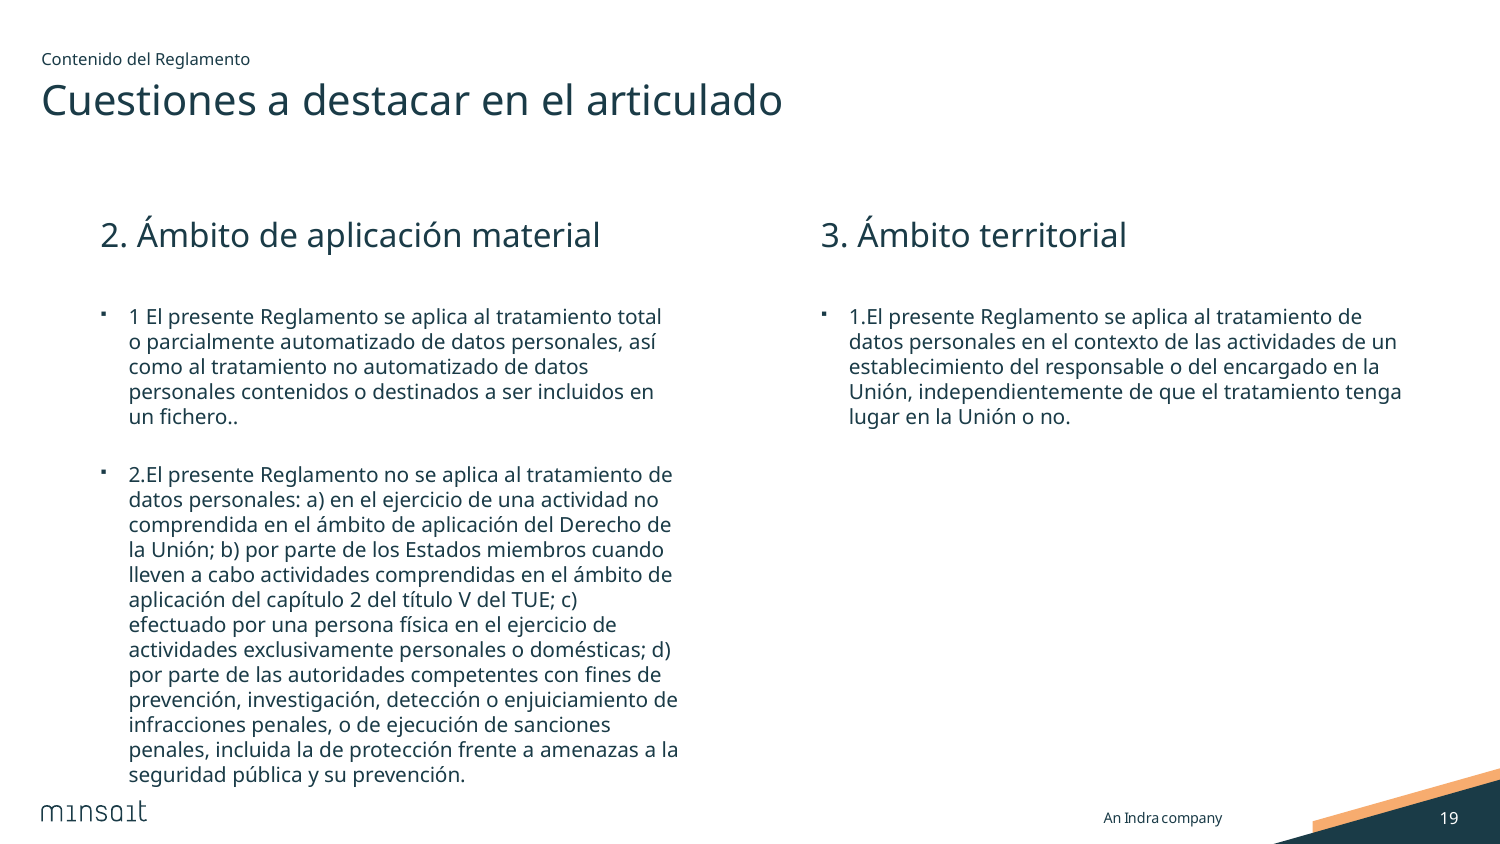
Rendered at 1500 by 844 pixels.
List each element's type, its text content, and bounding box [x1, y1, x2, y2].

text_box 3. Ámbito territorial [820, 214, 1280, 328]
list Contenido del Reglamento [41, 43, 1459, 75]
text_box 1 El presente Reglamento se aplica al tratamiento total o parcialmente automatizado de datos personales, así como al tratamiento no automatizado de datos personales contenidos o destinados a ser incluidos en un fichero.. 2.El presente Reglamento no se aplica al tratamiento de datos personales: a) en el ejercicio de una actividad no comprendida en el ámbito de aplicación del Derecho de la Unión; b) por parte de los Estados miembros cuando lleven a cabo actividades comprendidas en el ámbito de aplicación del capítulo 2 del título V del TUE; c) efectuado por una persona física en el ejercicio de actividades exclusivamente personales o domésticas; d) por parte de las autoridades competentes con fines de prevención, investigación, detección o enjuiciamiento de infracciones penales, o de ejecución de sanciones penales, incluida la de protección frente a amenazas a la seguridad pública y su prevención. [100, 303, 680, 777]
title Cuestiones a destacar en el articulado [41, 79, 1459, 193]
text_box 2. Ámbito de aplicación material [100, 214, 644, 328]
text_box 1.El presente Reglamento se aplica al tratamiento de datos personales en el contexto de las actividades de un establecimiento del responsable o del encargado en la Unión, independientemente de que el tratamiento tenga lugar en la Unión o no. [820, 303, 1413, 777]
